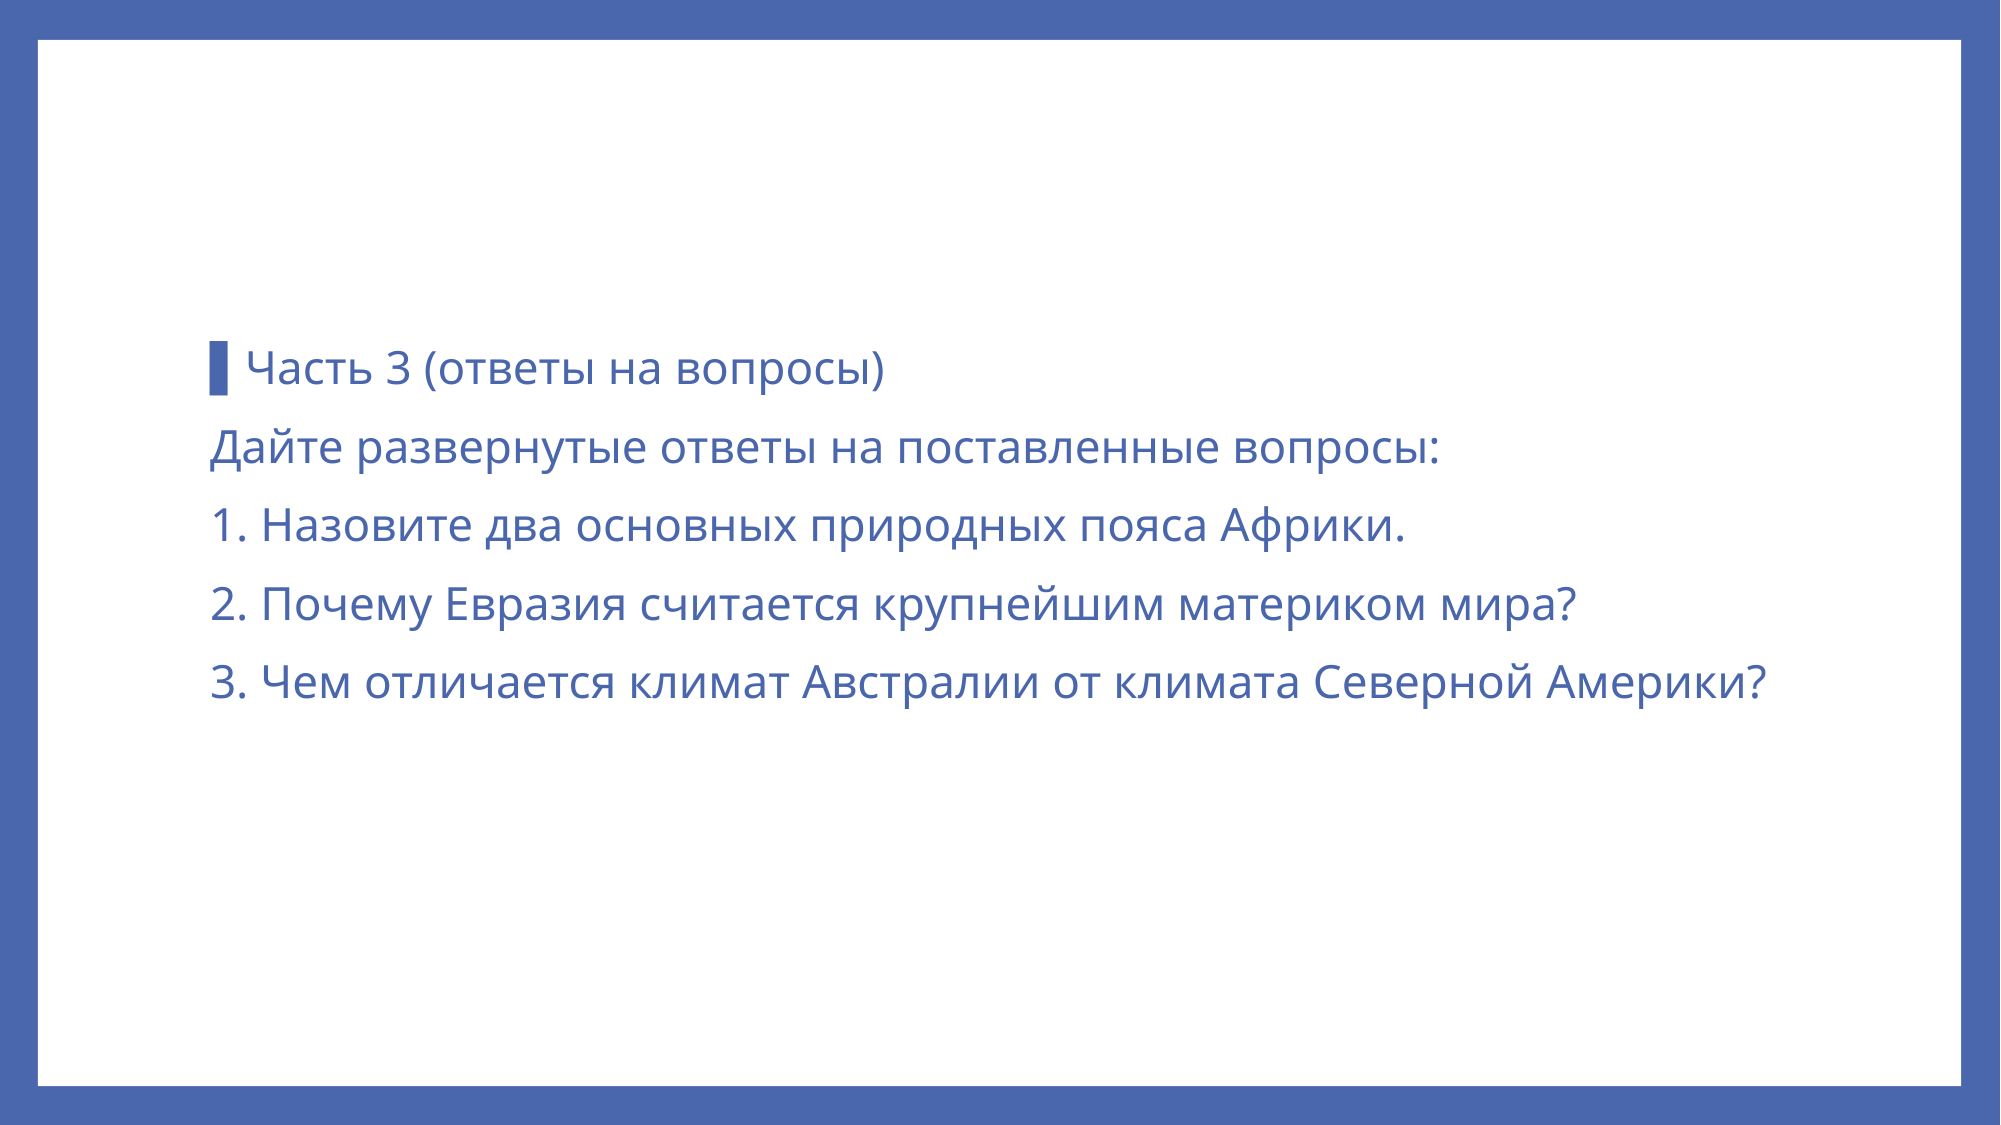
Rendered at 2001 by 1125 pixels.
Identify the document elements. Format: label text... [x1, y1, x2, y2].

list ▌Часть 3 (ответы на вопросы) Дайте развернутые ответы на поставленные вопросы: 1. Назовите два основных природных пояса Африки. 2. Почему Евразия считается крупнейшим материком мира? 3. Чем отличается климат Австралии от климата Северной Америки? [187, 337, 1808, 1000]
